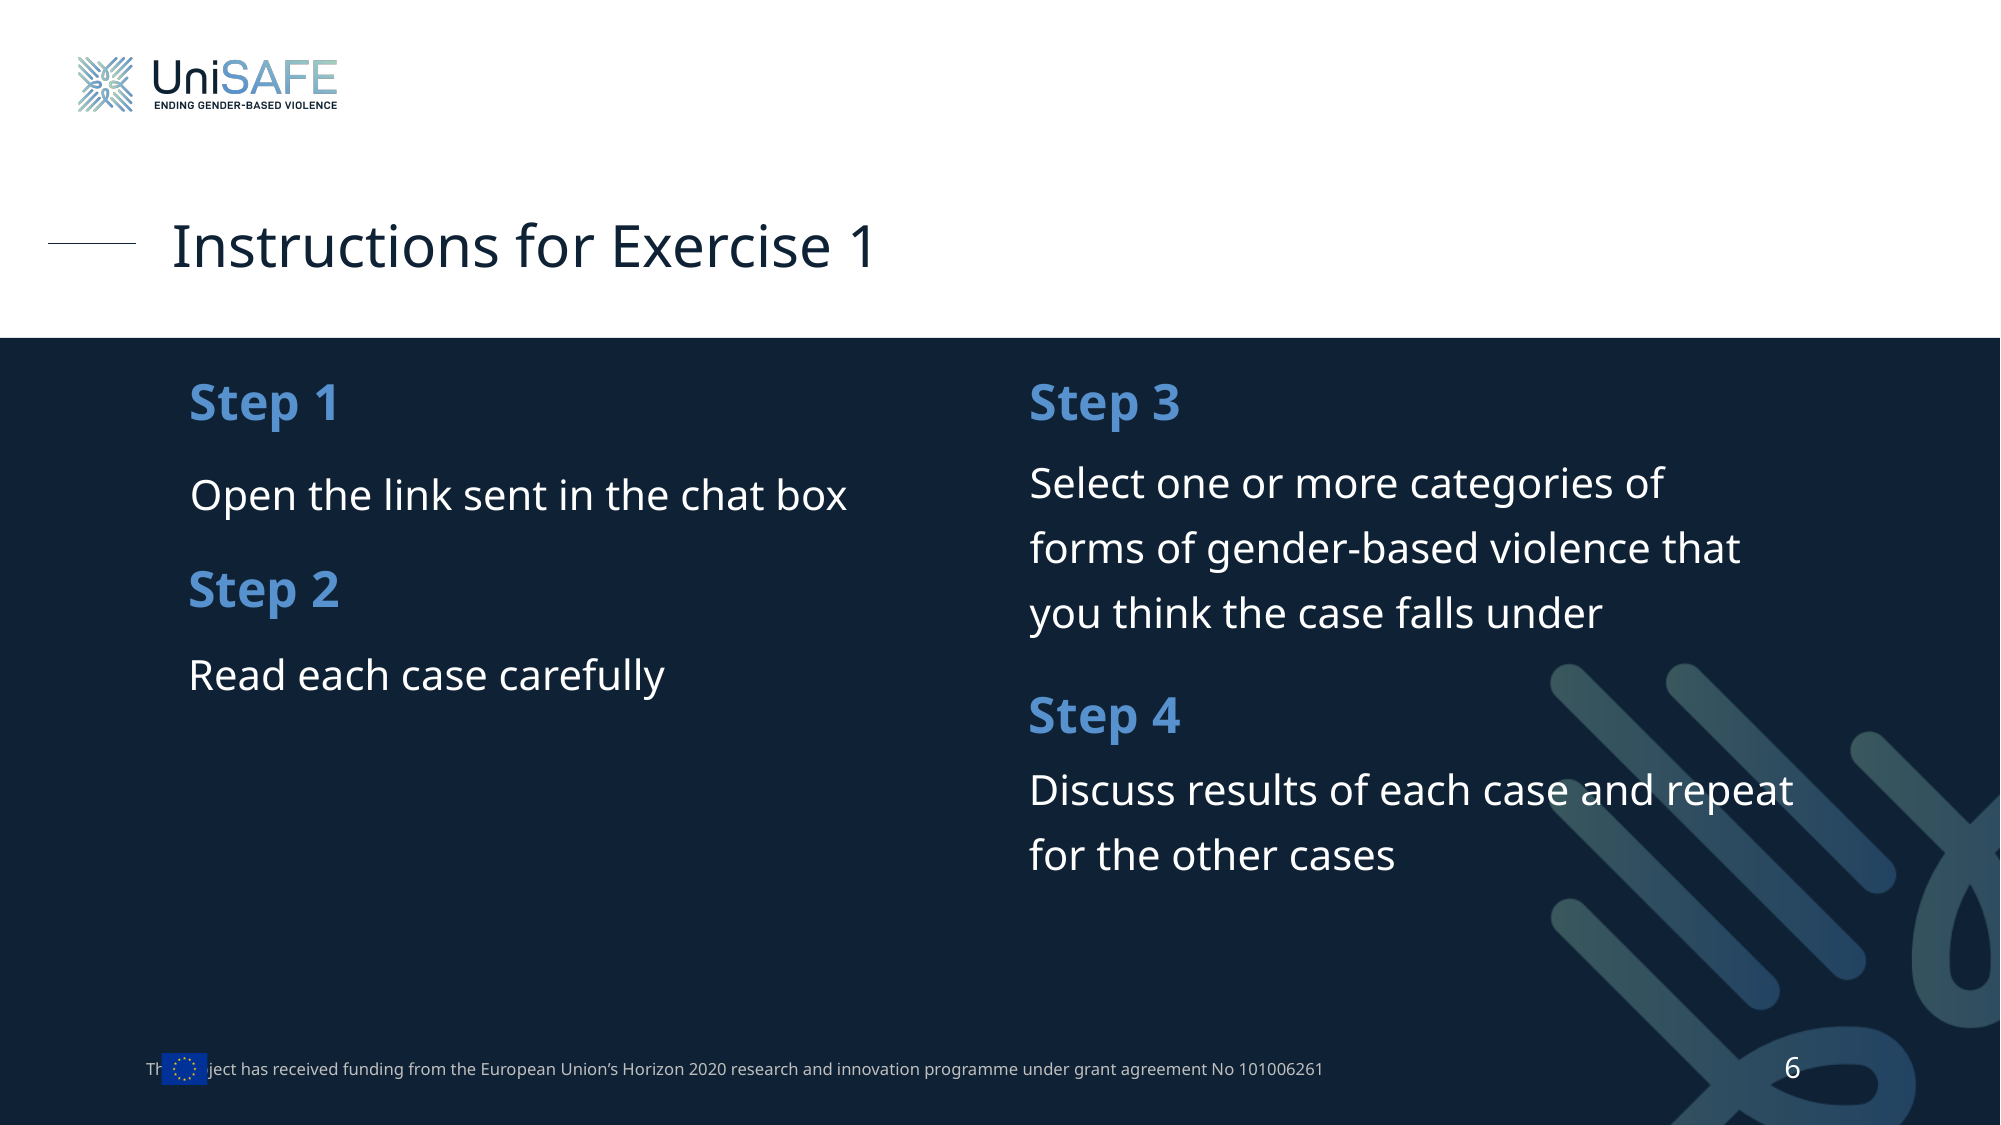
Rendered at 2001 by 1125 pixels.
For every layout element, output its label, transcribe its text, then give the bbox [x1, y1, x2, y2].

text_box Read each case carefully [188, 626, 1623, 707]
text_box Select one or more categories of forms of gender-based violence that you think the case falls under [1029, 433, 1742, 644]
picture [78, 57, 337, 112]
text_box Open the link sent in the chat box [189, 445, 1029, 526]
text_box Step 1 [189, 363, 578, 439]
text_box Step 3 [1029, 363, 1418, 433]
text_box Step 4 [1029, 675, 1417, 741]
text_box Step 2 [188, 550, 576, 626]
text_box Discuss results of each case and repeat for the other cases [1029, 741, 2000, 887]
title Instructions for Exercise 1 [172, 185, 1828, 314]
